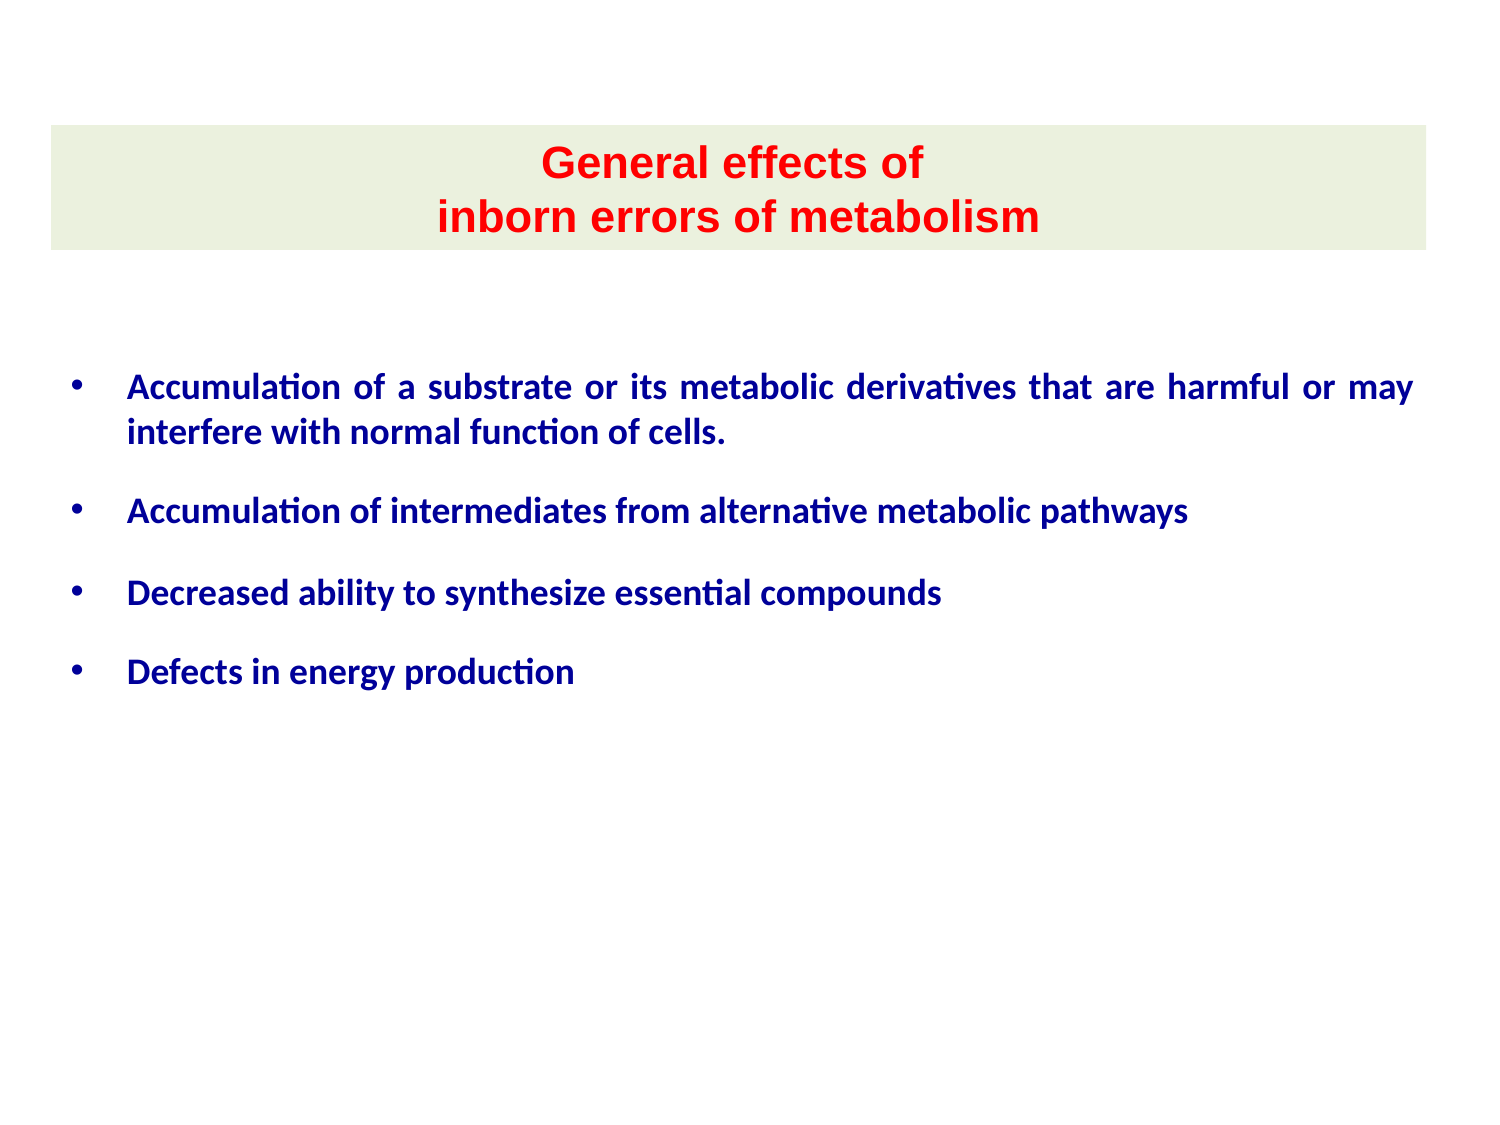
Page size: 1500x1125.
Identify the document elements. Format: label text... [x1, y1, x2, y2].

text_box General effects of inborn errors of metabolism [51, 125, 1427, 250]
list Accumulation of a substrate or its metabolic derivatives that are harmful or may interfere with normal function of cells. Accumulation of intermediates from alternative metabolic pathways Decreased ability to synthesize essential compounds Defects in energy production [55, 287, 1431, 1025]
